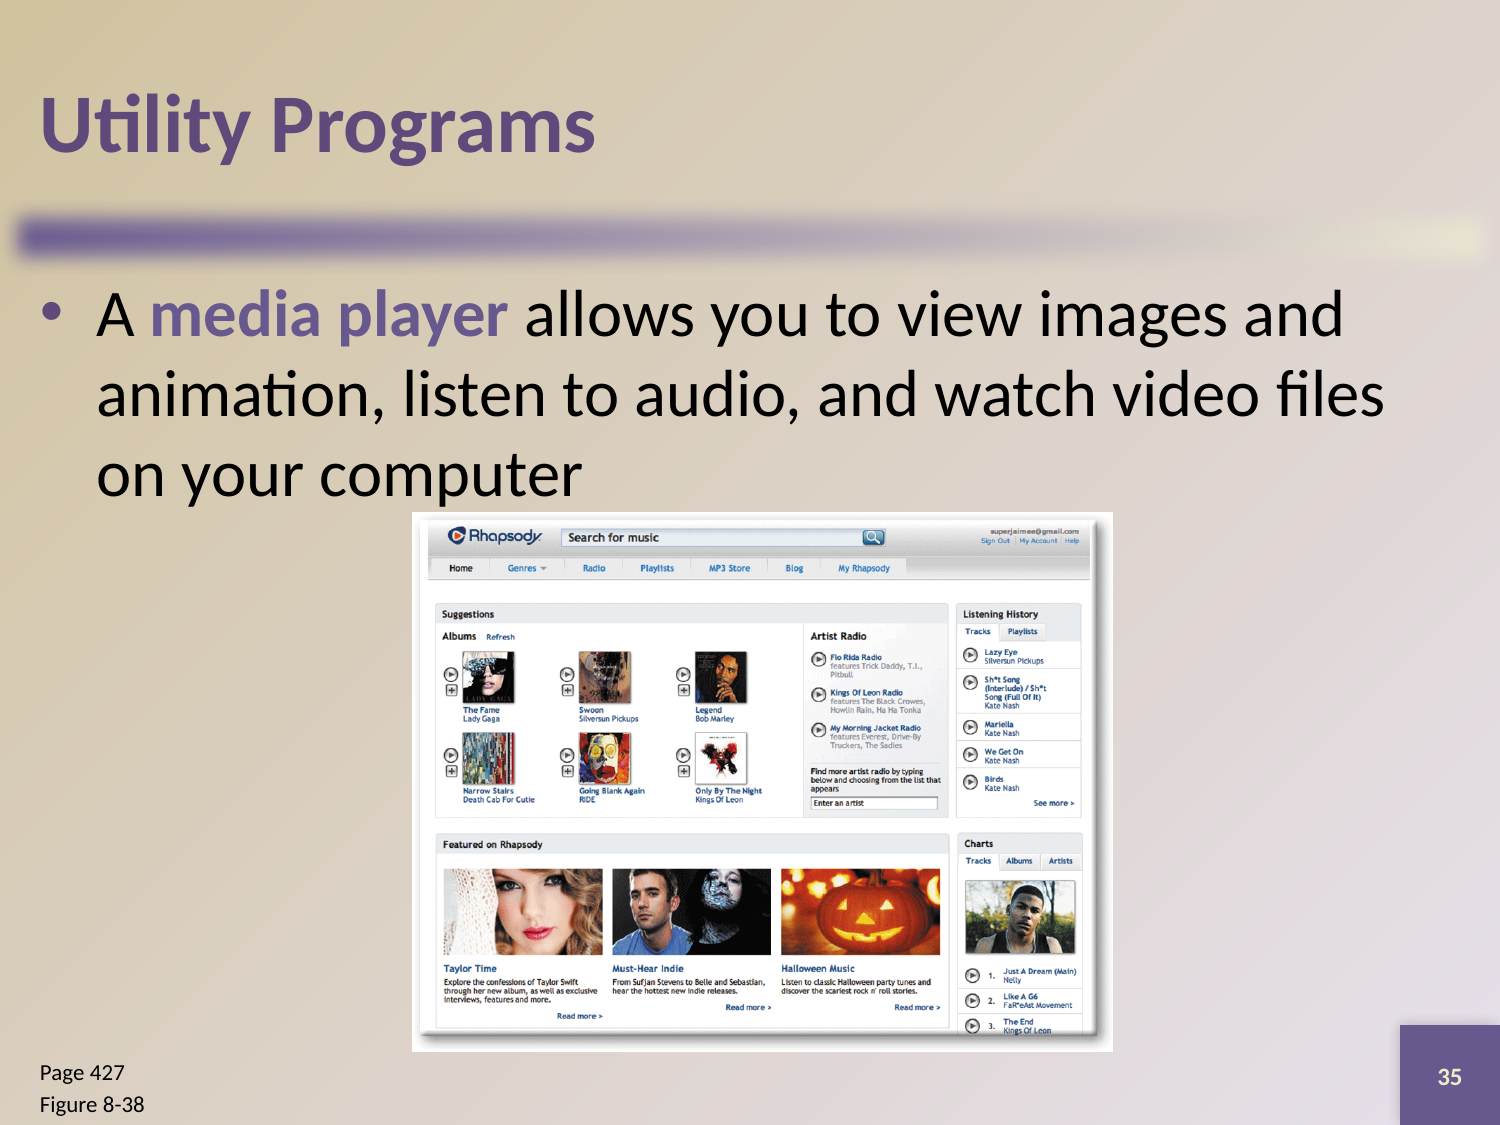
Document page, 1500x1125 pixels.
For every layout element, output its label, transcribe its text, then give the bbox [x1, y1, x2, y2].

picture [412, 512, 1113, 1052]
list A media player allows you to view images and animation, listen to audio, and watch video files on your computer [24, 262, 1475, 1025]
title Utility Programs [24, 24, 1475, 213]
list Page 427 Figure 8-38 [24, 1050, 300, 1125]
slide_number 35 [1400, 1025, 1500, 1125]
